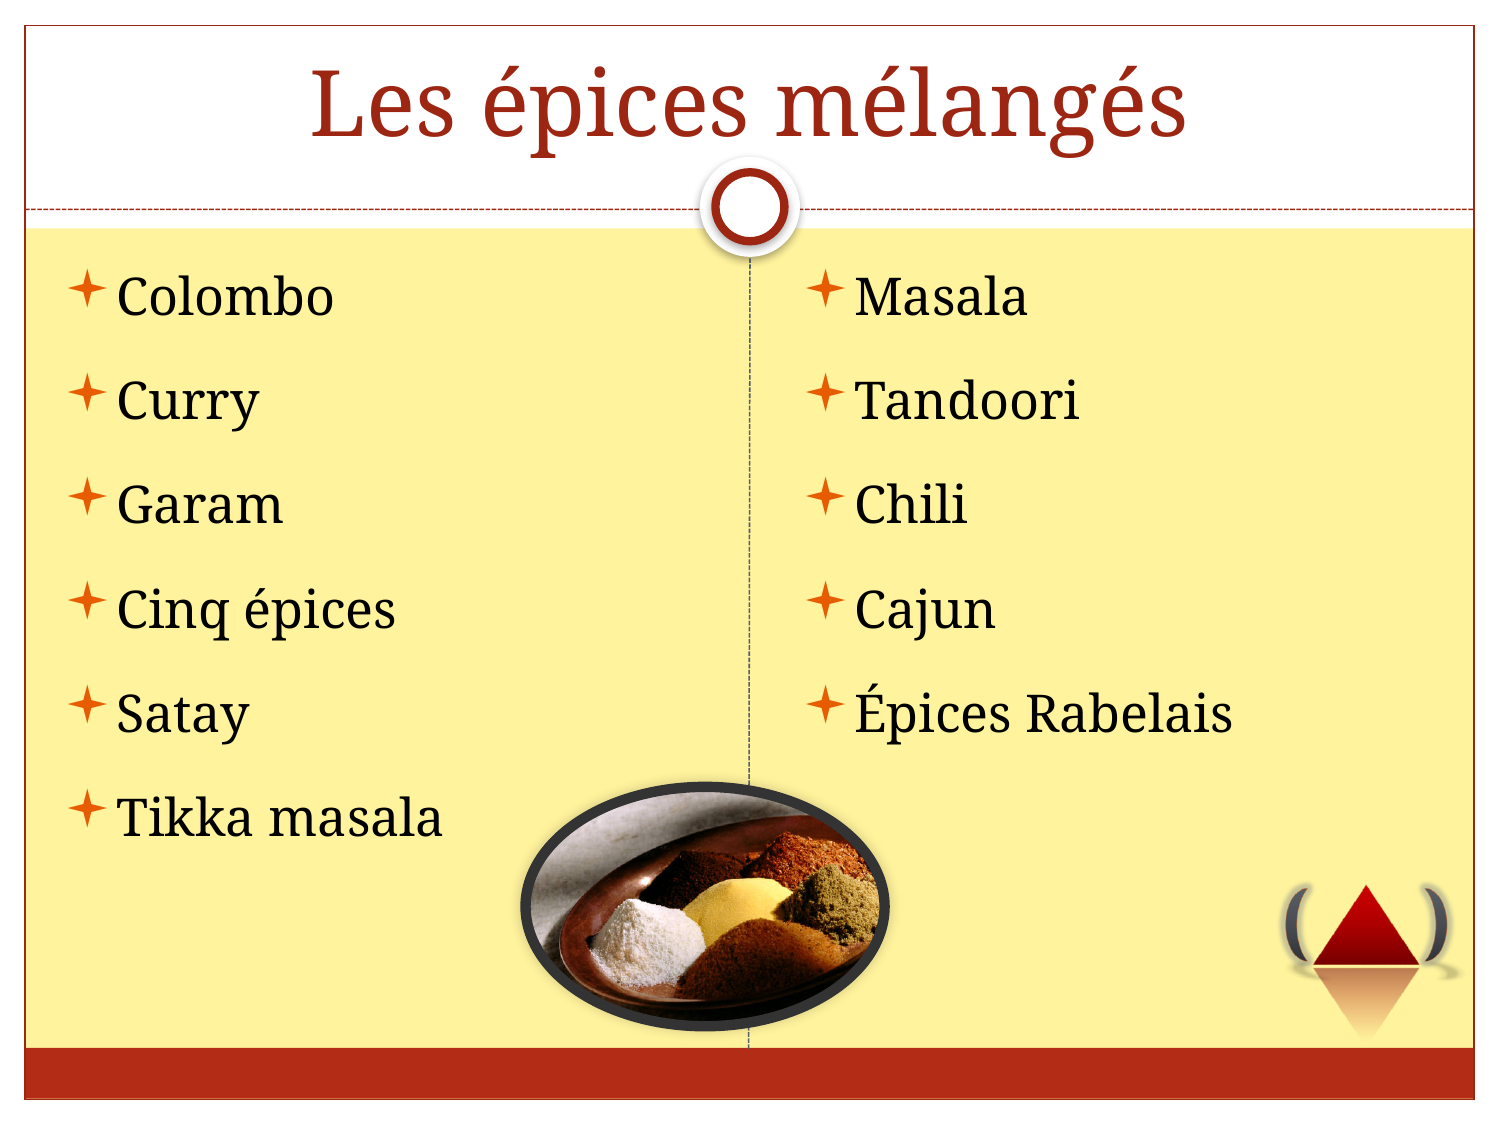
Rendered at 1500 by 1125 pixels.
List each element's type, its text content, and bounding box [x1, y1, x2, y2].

picture [1273, 876, 1474, 1048]
title Les épices mélangés [49, 37, 1450, 162]
picture [525, 786, 885, 1027]
list Masala Tandoori Chili Cajun Épices Rabelais [787, 224, 1450, 993]
list Colombo Curry Garam Cinq épices Satay Tikka masala [49, 224, 712, 993]
